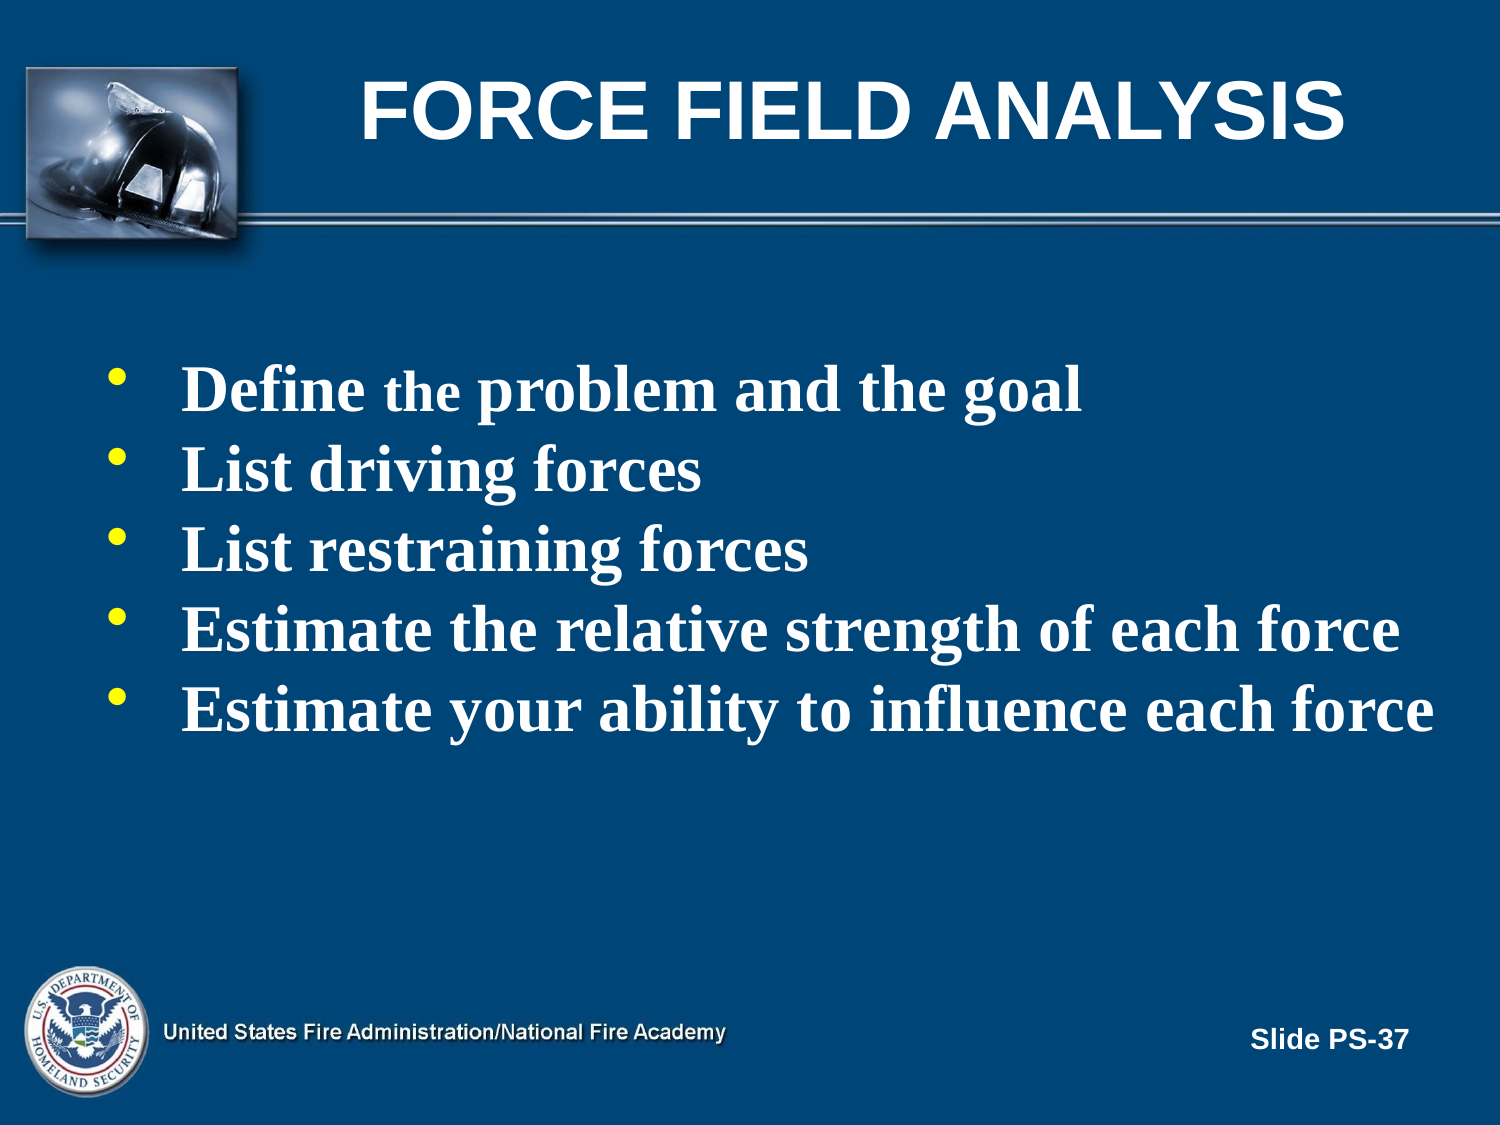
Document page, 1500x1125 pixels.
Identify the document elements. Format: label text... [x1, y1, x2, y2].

picture [0, 0, 1500, 1125]
text_box Define the problem and the goal List driving forces List restraining forces Estimate the relative strength of each force Estimate your ability to influence each force [91, 337, 1454, 975]
title FORCE FIELD ANALYSIS [240, 12, 1467, 201]
slide_number Slide PS-37 [1074, 1012, 1426, 1091]
